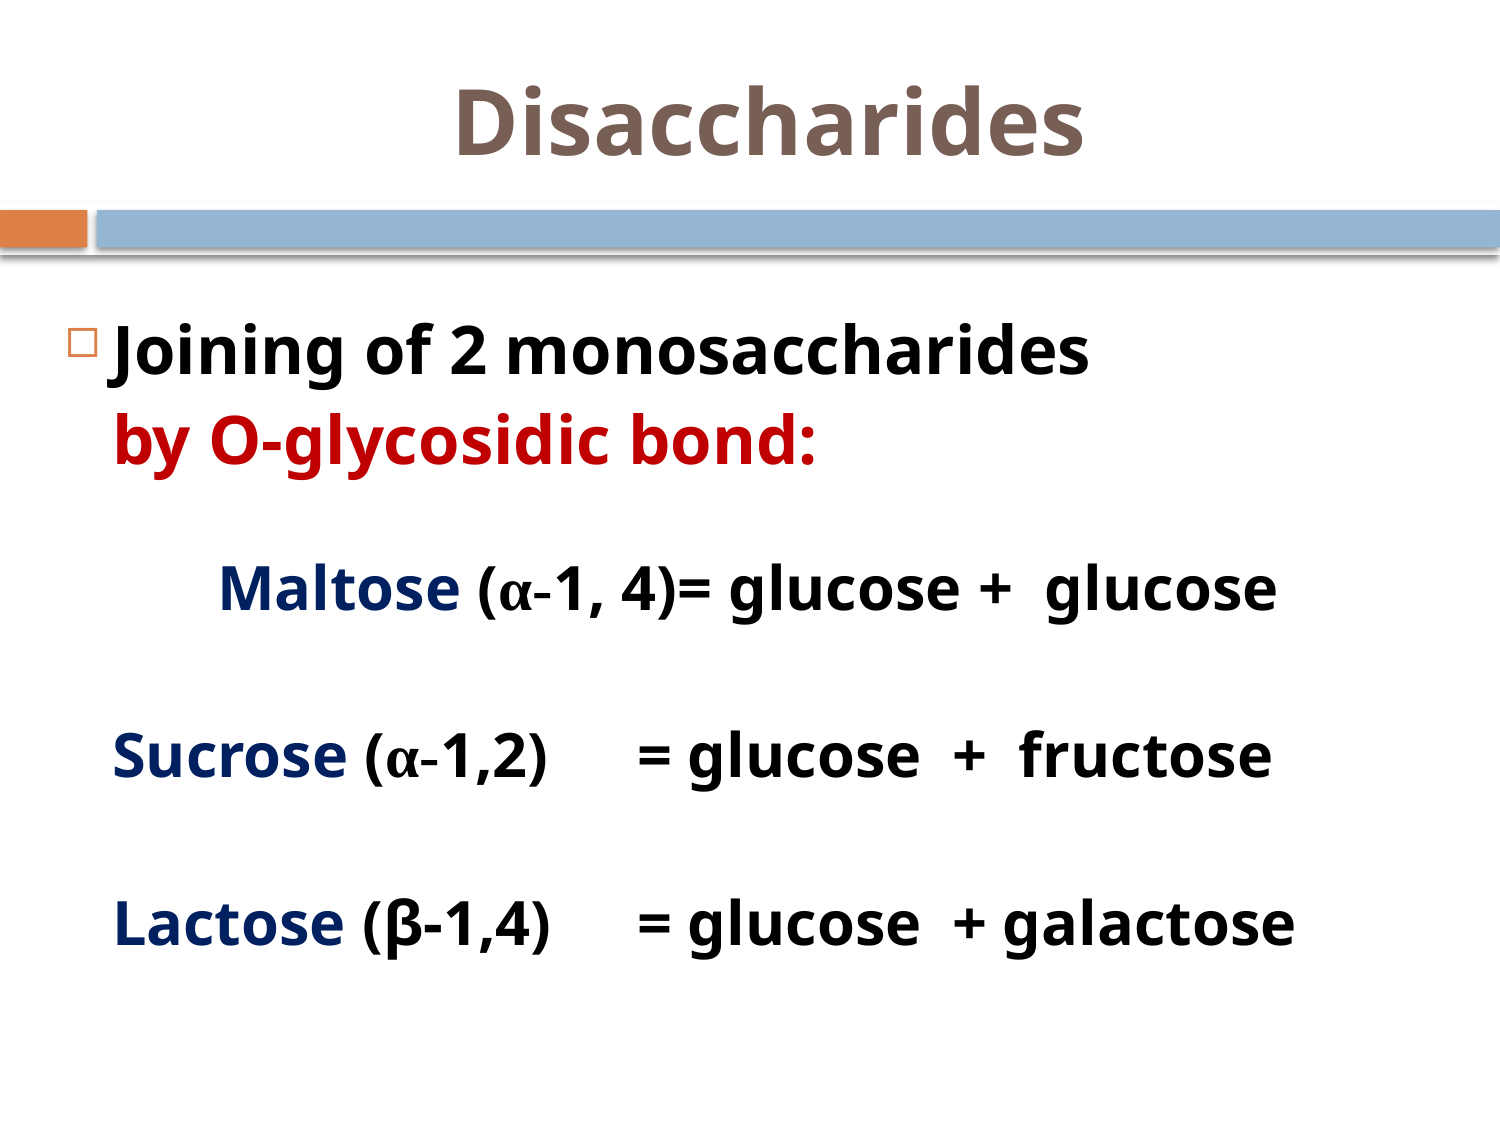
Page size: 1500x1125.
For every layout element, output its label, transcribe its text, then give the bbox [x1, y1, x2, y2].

list Joining of 2 monosaccharides by O-glycosidic bond: Maltose (α-1, 4)= glucose + glucose Sucrose (α-1,2) = glucose + fructose Lactose (β-1,4) = glucose + galactose [50, 299, 1463, 1038]
title Disaccharides [100, 37, 1438, 200]
